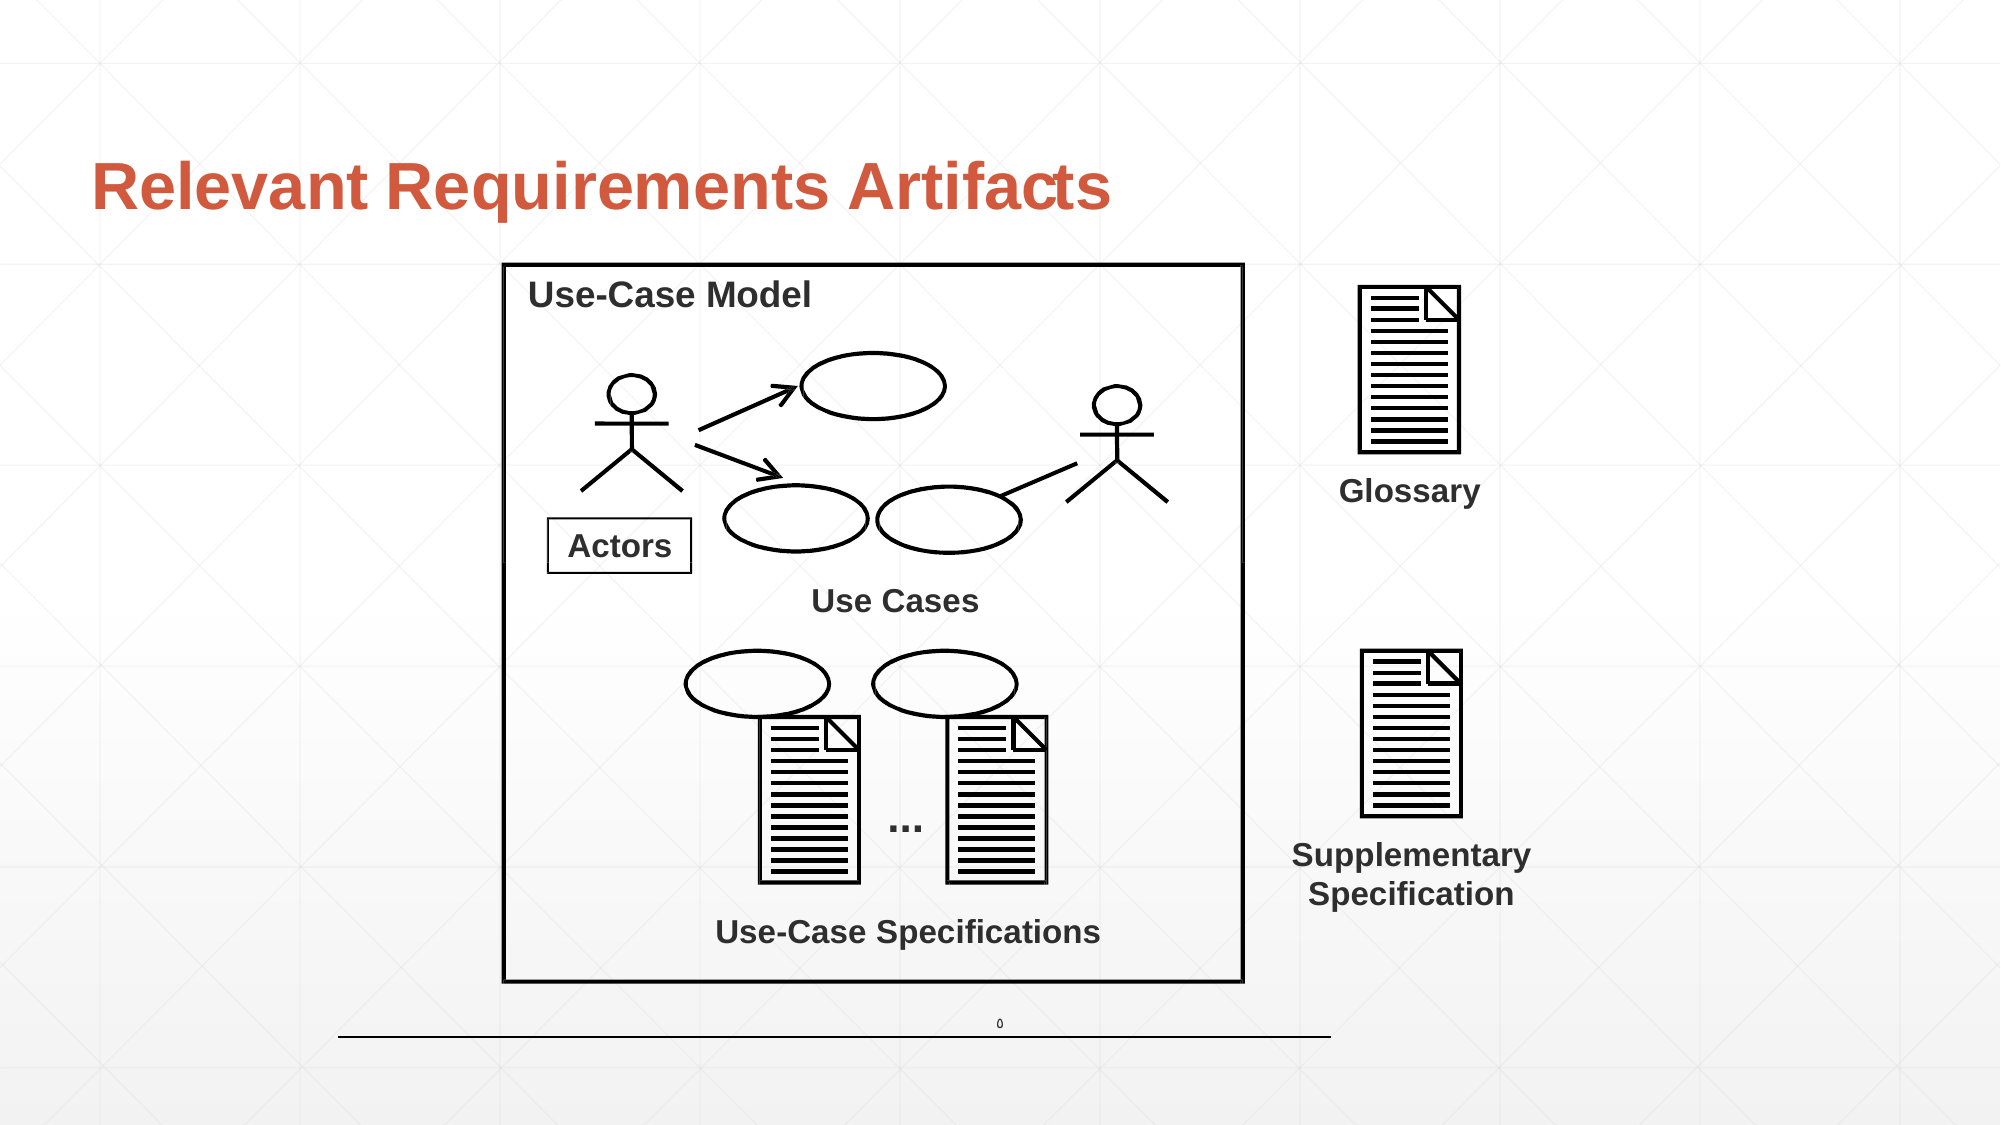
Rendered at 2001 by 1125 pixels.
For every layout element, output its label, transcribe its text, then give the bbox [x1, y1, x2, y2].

text_box [1080, 432, 1154, 437]
title Relevant Requirements Artifacts [91, 34, 1547, 223]
text_box [871, 648, 1019, 720]
text_box [606, 372, 658, 416]
text_box Glossary Actors Use Cases [565, 468, 1483, 619]
text_box [763, 457, 775, 468]
text_box ٥ [994, 1015, 1006, 1032]
text_box [1424, 285, 1461, 319]
text_box [683, 648, 832, 720]
text_box [1359, 648, 1463, 819]
text_box Use-Case Specifications [713, 910, 1102, 950]
text_box [501, 562, 1245, 984]
text_box [629, 413, 634, 421]
text_box Supplementary Specification [1289, 832, 1533, 913]
text_box ... [885, 788, 927, 842]
text_box [799, 350, 948, 422]
text_box [697, 383, 798, 433]
text_box [757, 714, 861, 885]
text_box [826, 715, 861, 751]
text_box [605, 447, 658, 468]
text_box [1114, 437, 1120, 459]
text_box [1104, 458, 1130, 468]
text_box [1357, 284, 1462, 455]
text_box [1014, 715, 1049, 750]
text_box [501, 262, 1245, 562]
text_box [694, 442, 763, 468]
text_box [594, 421, 669, 426]
text_box [1428, 649, 1463, 686]
text_box [1091, 384, 1143, 426]
text_box [629, 426, 635, 448]
text_box [546, 517, 565, 562]
text_box [1061, 461, 1078, 468]
text_box Use-Case Model [526, 270, 814, 315]
text_box [1114, 424, 1120, 432]
text_box [546, 562, 565, 574]
text_box [945, 714, 1049, 885]
